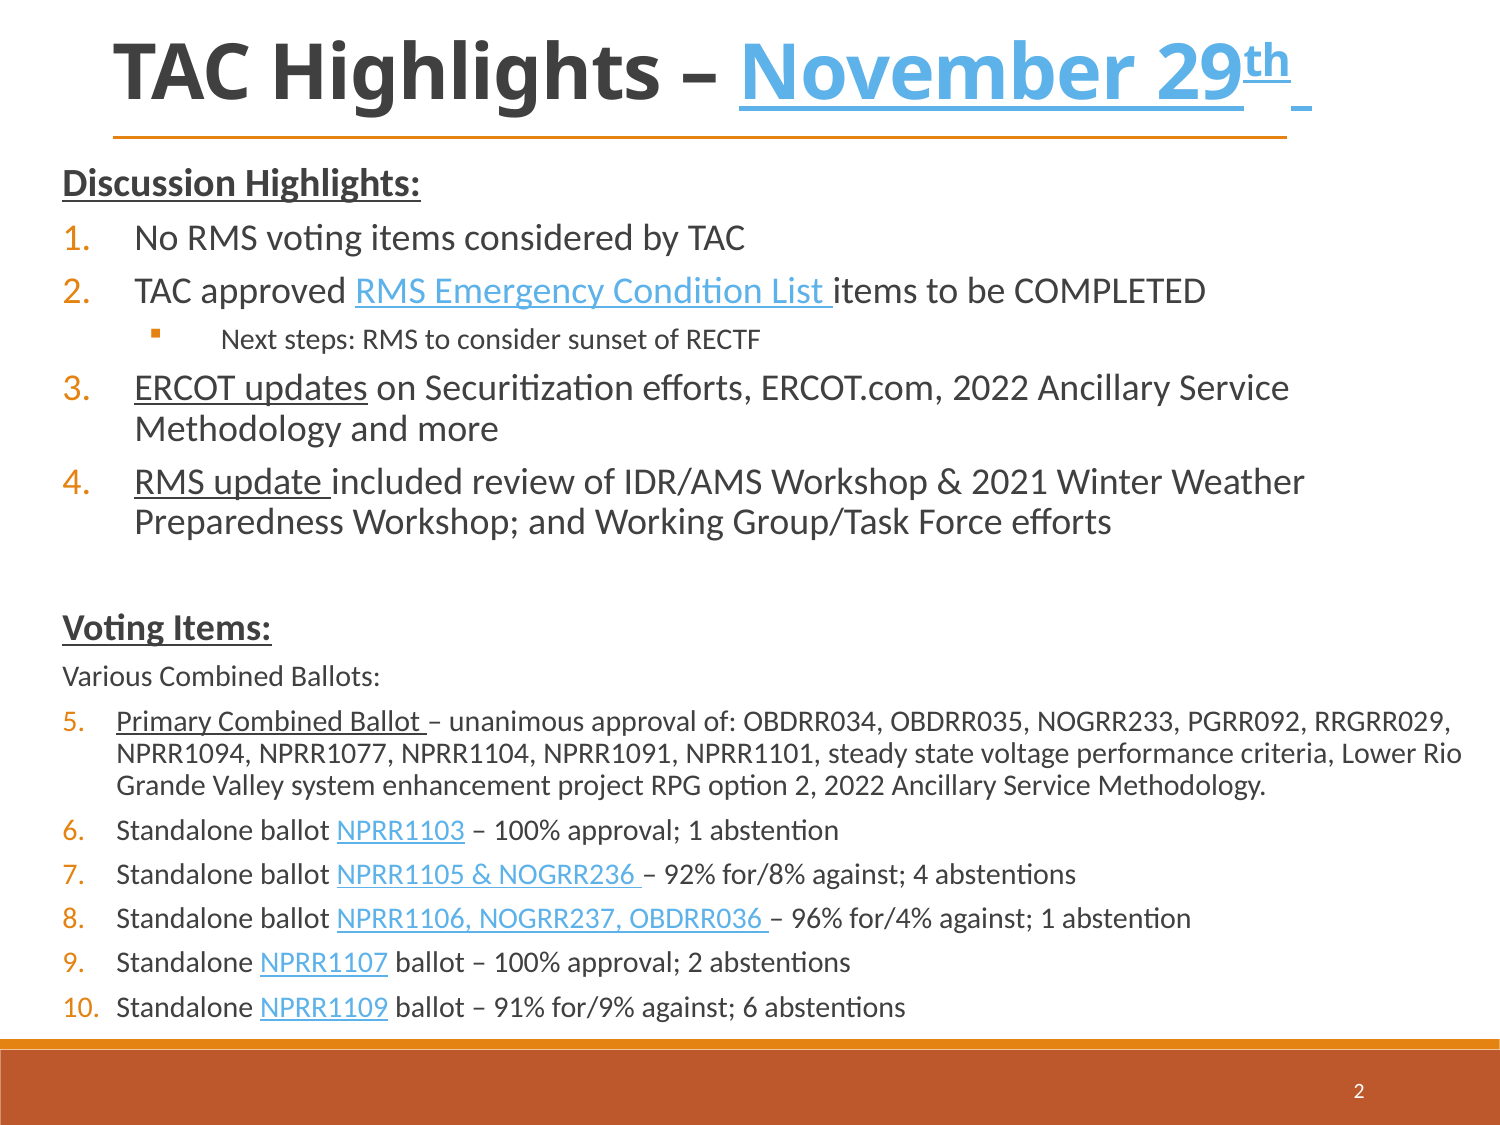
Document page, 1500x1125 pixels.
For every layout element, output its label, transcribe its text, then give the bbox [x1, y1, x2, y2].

title TAC Highlights – November 29th [97, 19, 1332, 125]
list Discussion Highlights: No RMS voting items considered by TAC TAC approved RMS Emergency Condition List items to be COMPLETED Next steps: RMS to consider sunset of RECTF ERCOT updates on Securitization efforts, ERCOT.com, 2022 Ancillary Service Methodology and more RMS update included review of IDR/AMS Workshop & 2021 Winter Weather Preparedness Workshop; and Working Group/Task Force efforts Voting Items: Various Combined Ballots: Primary Combined Ballot – unanimous approval of: OBDRR034, OBDRR035, NOGRR233, PGRR092, RRGRR029, NPRR1094, NPRR1077, NPRR1104, NPRR1091, NPRR1101, steady state voltage performance criteria, Lower Rio Grande Valley system enhancement project RPG option 2, 2022 Ancillary Service Methodology. Standalone ballot NPRR1103 – 100% approval; 1 abstention Standalone ballot NPRR1105 & NOGRR236 – 92% for/8% against; 4 abstentions Standalone ballot NPRR1106, NOGRR237, OBDRR036 – 96% for/4% against; 1 abstention Standalone NPRR1107 ballot – 100% approval; 2 abstentions Standalone NPRR1109 ballot – 91% for/9% against; 6 abstentions [62, 137, 1475, 1038]
slide_number 2 [1218, 1059, 1380, 1120]
